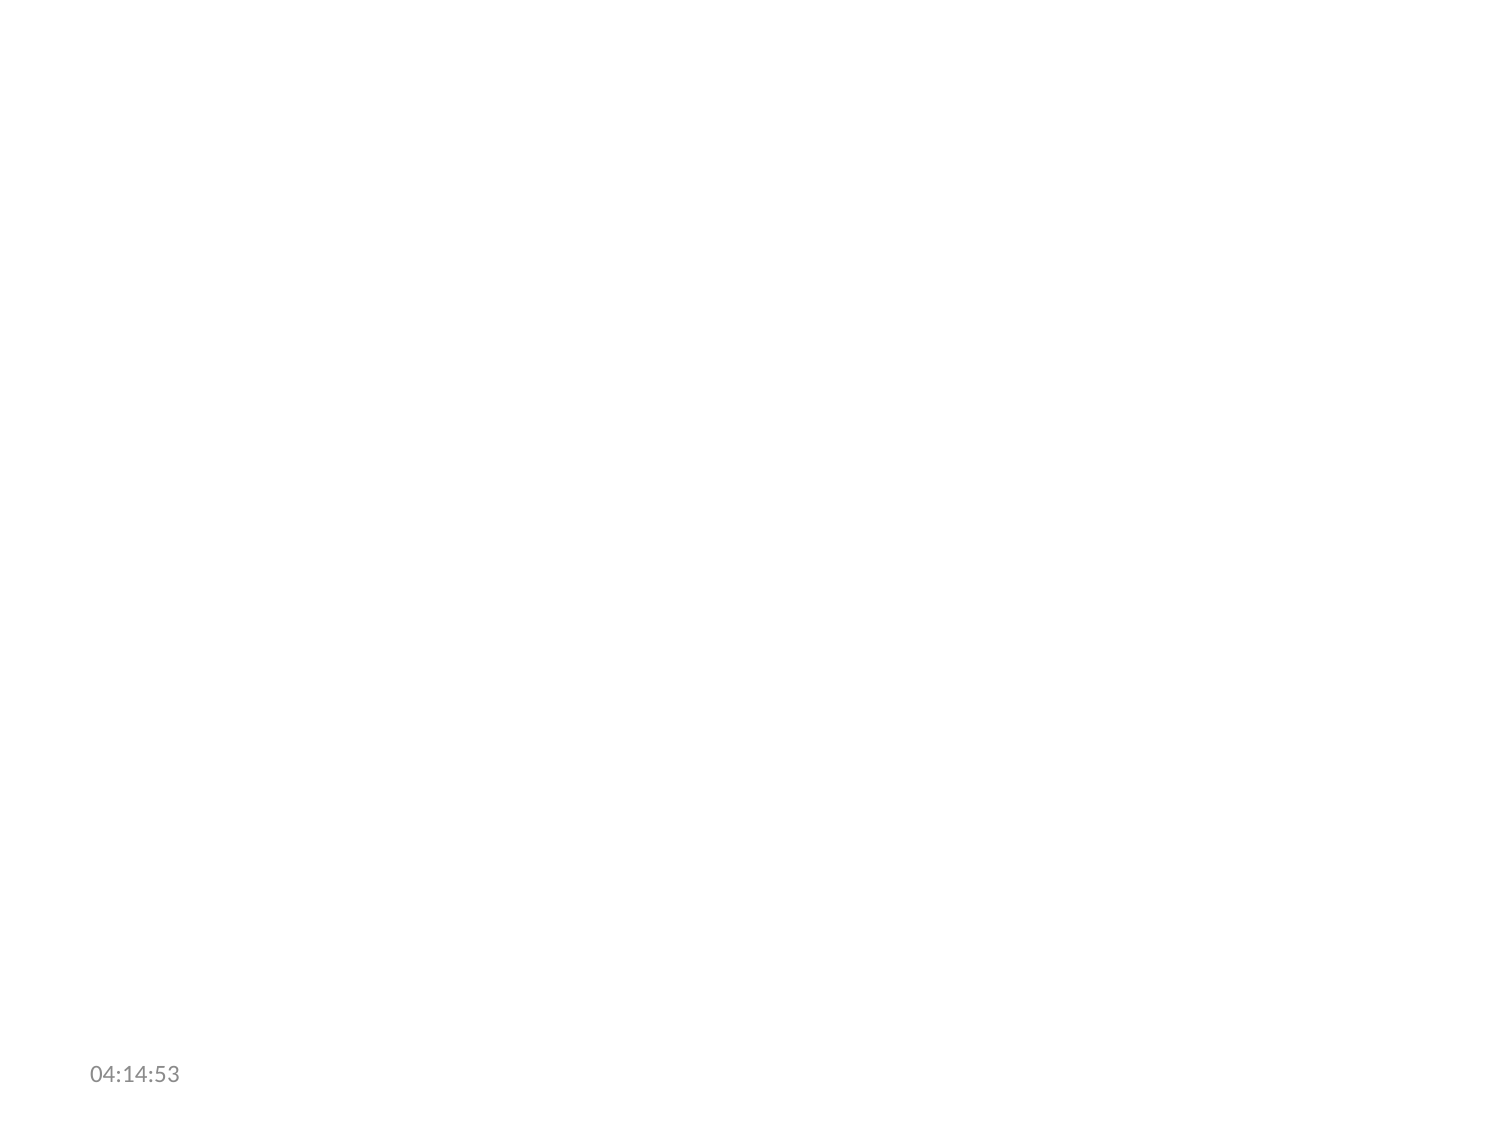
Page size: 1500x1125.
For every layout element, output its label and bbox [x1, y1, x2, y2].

slide_number [75, 1042, 425, 1103]
